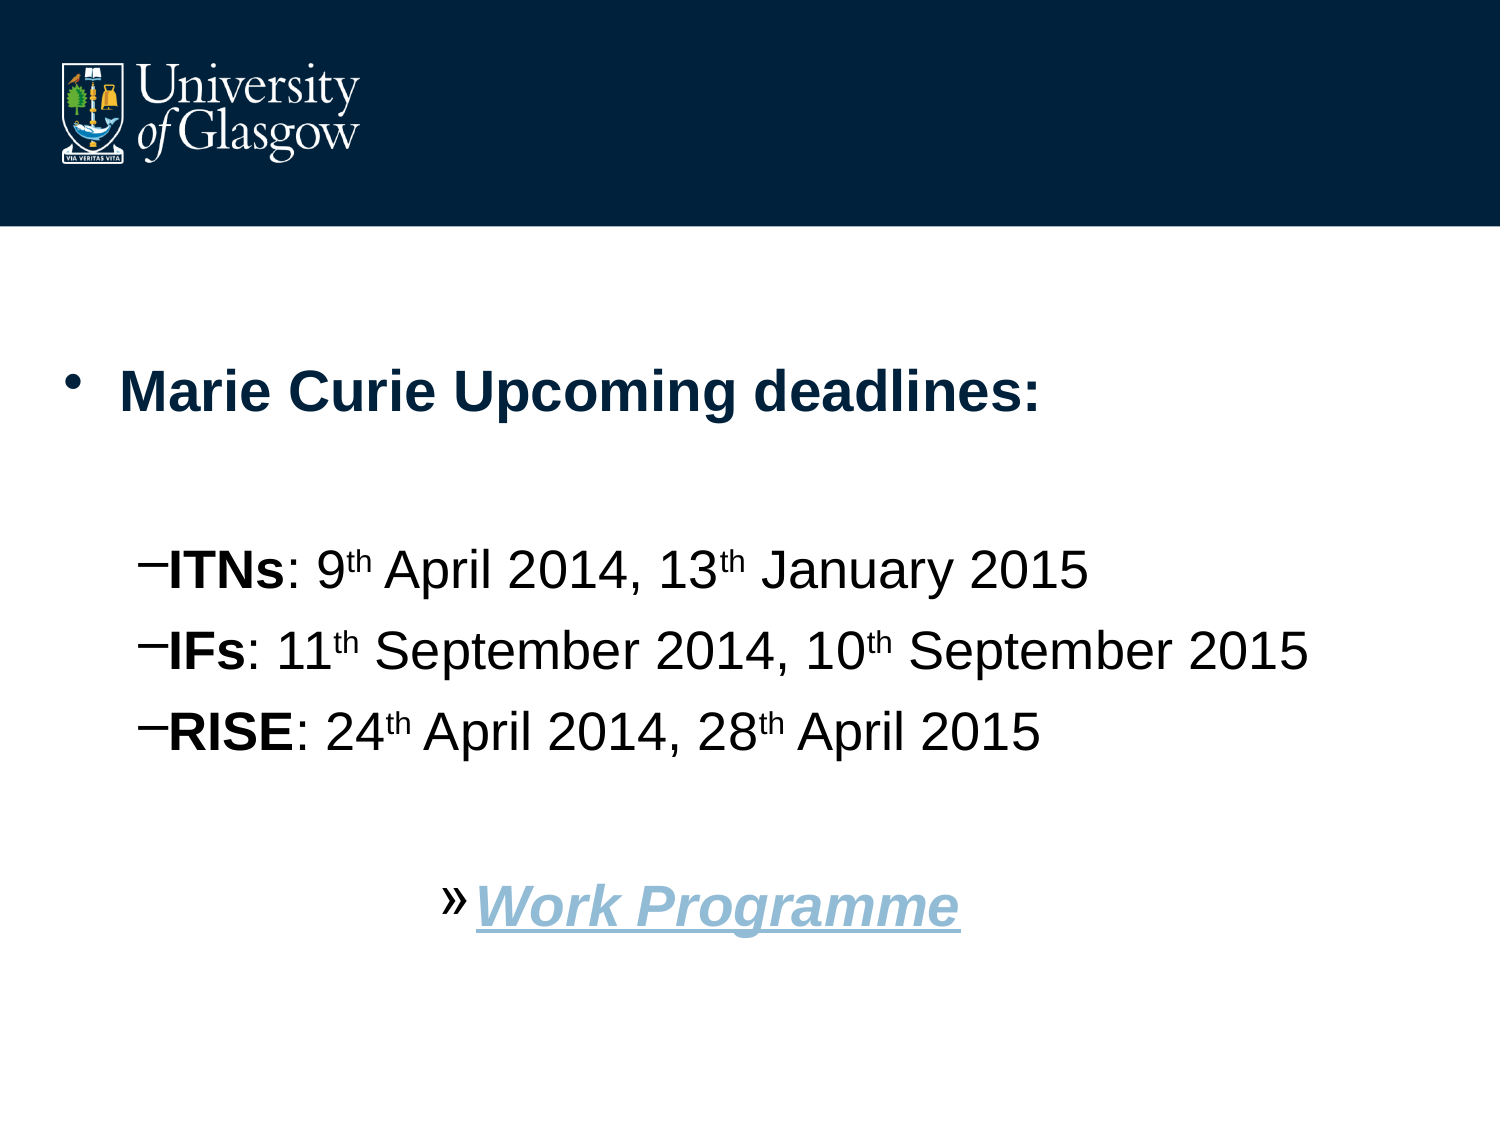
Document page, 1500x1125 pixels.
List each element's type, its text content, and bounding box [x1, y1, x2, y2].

picture [62, 61, 361, 164]
list Marie Curie Upcoming deadlines: ITNs: 9th April 2014, 13th January 2015 IFs: 11th September 2014, 10th September 2015 RISE: 24th April 2014, 28th April 2015 Work Programme [62, 265, 1480, 1058]
